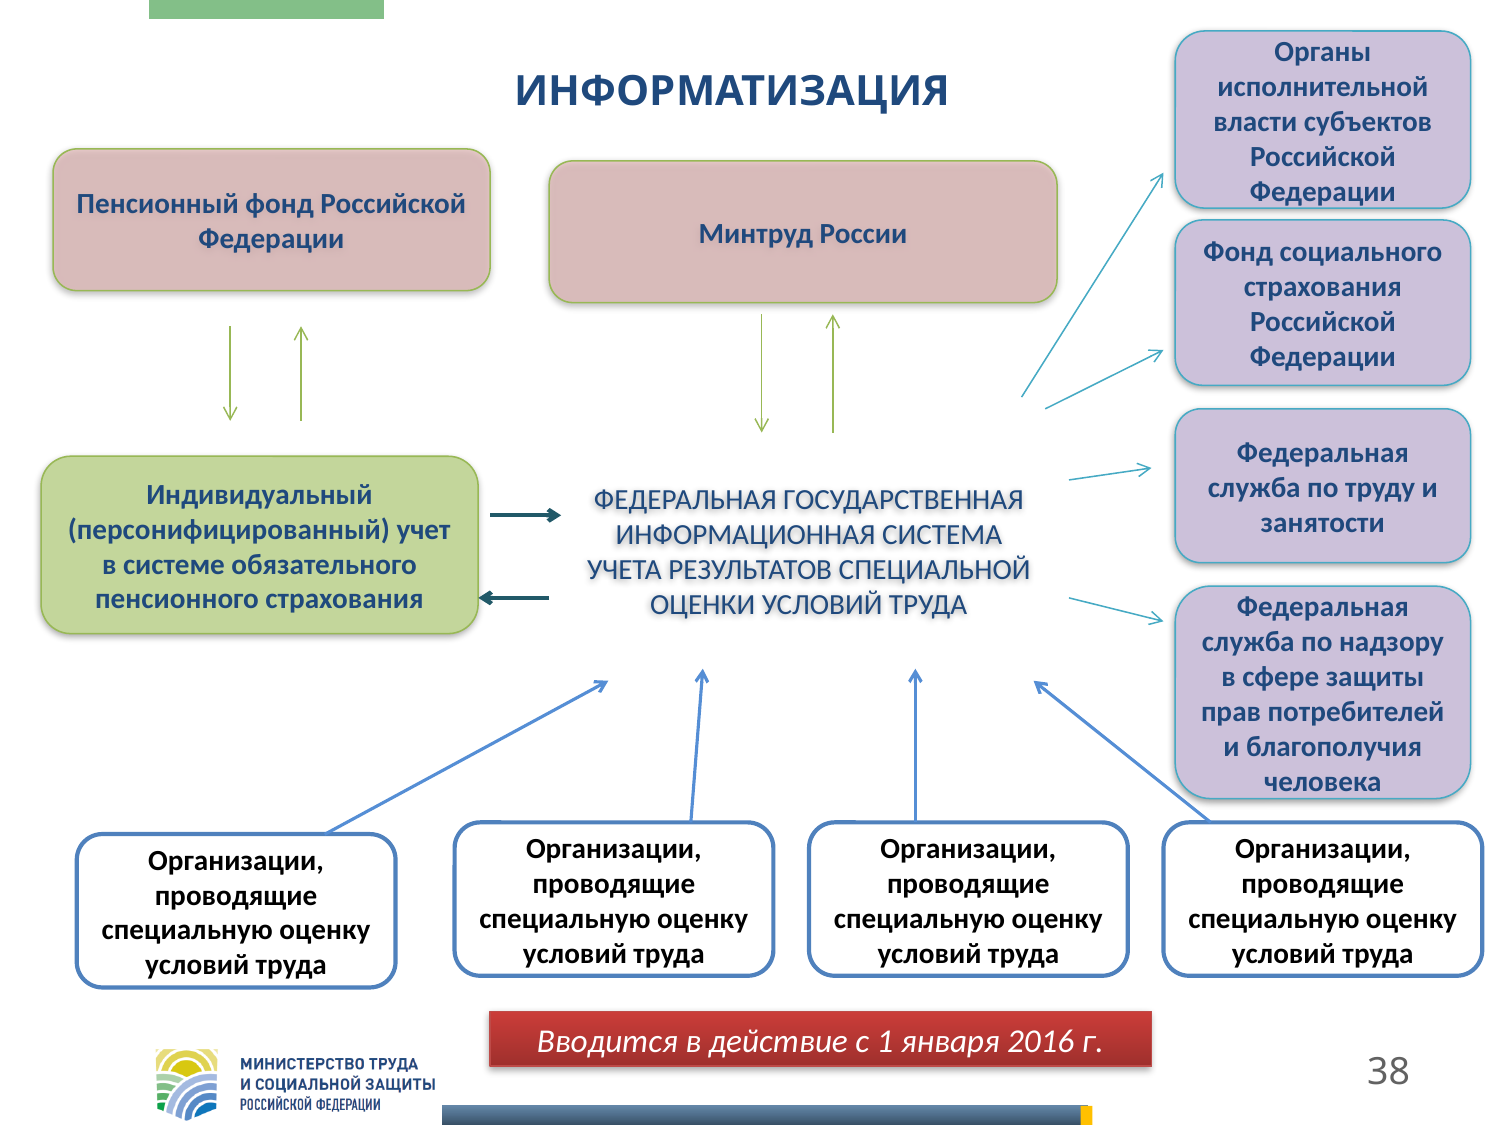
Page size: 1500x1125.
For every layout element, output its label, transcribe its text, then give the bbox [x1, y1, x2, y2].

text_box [324, 680, 609, 835]
picture [149, 0, 385, 19]
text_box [1021, 172, 1164, 398]
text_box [1033, 680, 1211, 823]
text_box [448, 1105, 1079, 1125]
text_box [1068, 597, 1164, 622]
text_box [1079, 1104, 1094, 1125]
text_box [1068, 467, 1152, 481]
text_box Организации, проводящие специальную оценку условий труда [74, 831, 398, 990]
slide_number 38 [1074, 1042, 1425, 1103]
text_box Органы исполнительной власти субъектов Российской Федерации [1174, 30, 1472, 209]
text_box Индивидуальный (персонифицированный) учет в системе обязательного пенсионного страхования [40, 455, 479, 635]
picture [147, 1043, 444, 1125]
title ИНФОРМАТИЗАЦИЯ [17, 30, 1191, 148]
text_box Пенсионный фонд Российской Федерации [52, 148, 491, 292]
text_box Организации, проводящие специальную оценку условий труда [452, 820, 776, 978]
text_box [690, 668, 704, 823]
text_box Федеральная служба по надзору в сфере защиты прав потребителей и благополучия человека [1174, 585, 1472, 800]
text_box Вводится в действие с 1 января 2016 г. [489, 1011, 1152, 1067]
text_box Минтруд России [548, 160, 1054, 304]
text_box Организации, проводящие специальную оценку условий труда [806, 820, 1130, 978]
text_box ФЕДЕРАЛЬНАЯ ГОСУДАРСТВЕННАЯ ИНФОРМАЦИОННАЯ СИСТЕМА УЧЕТА РЕЗУЛЬТАТОВ СПЕЦИАЛЬНОЙ ОЦЕНКИ УСЛОВИЙ ТРУДА [560, 443, 1058, 658]
text_box Организации, проводящие специальную оценку условий труда [1161, 820, 1485, 978]
text_box Федеральная служба по труду и занятости [1174, 408, 1472, 564]
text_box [1045, 405, 1164, 410]
text_box Фонд социального страхования Российской Федерации [1174, 219, 1472, 387]
